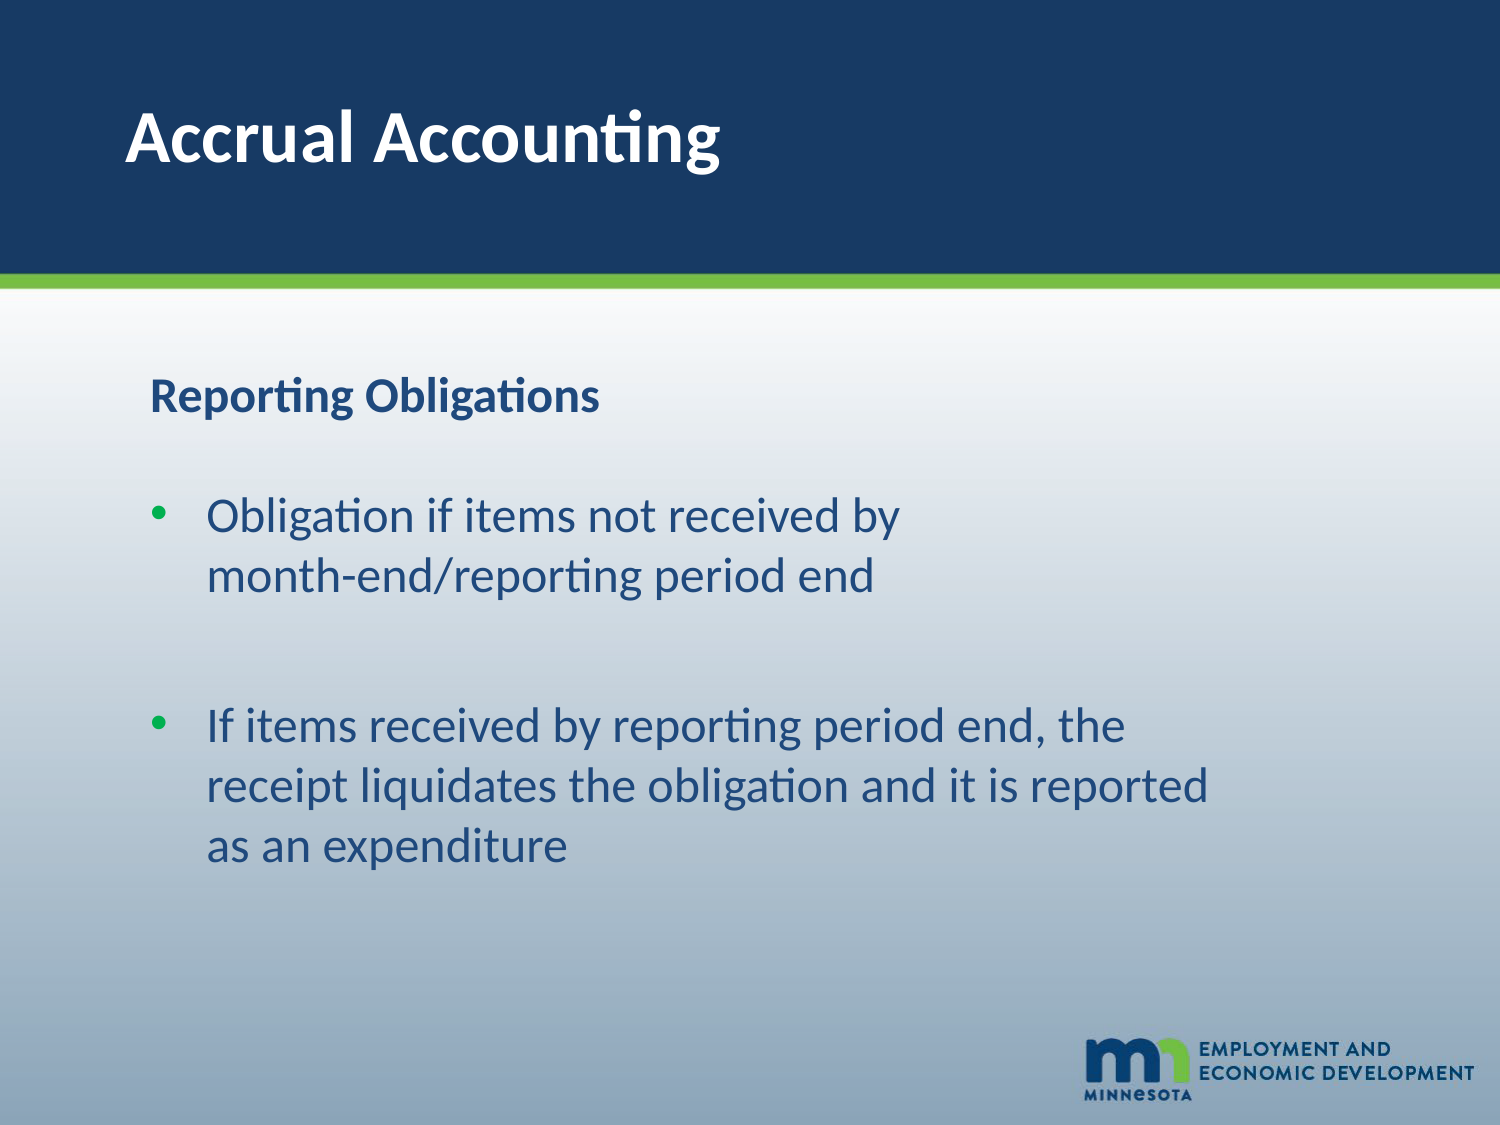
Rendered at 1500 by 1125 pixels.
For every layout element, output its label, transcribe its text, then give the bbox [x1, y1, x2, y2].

list Reporting Obligations Obligation if items not received by month-end/reporting period end If items received by reporting period end, the receipt liquidates the obligation and it is reported as an expenditure [75, 362, 1263, 1014]
title Accrual Accounting [125, 87, 825, 179]
picture [0, 0, 1500, 1125]
